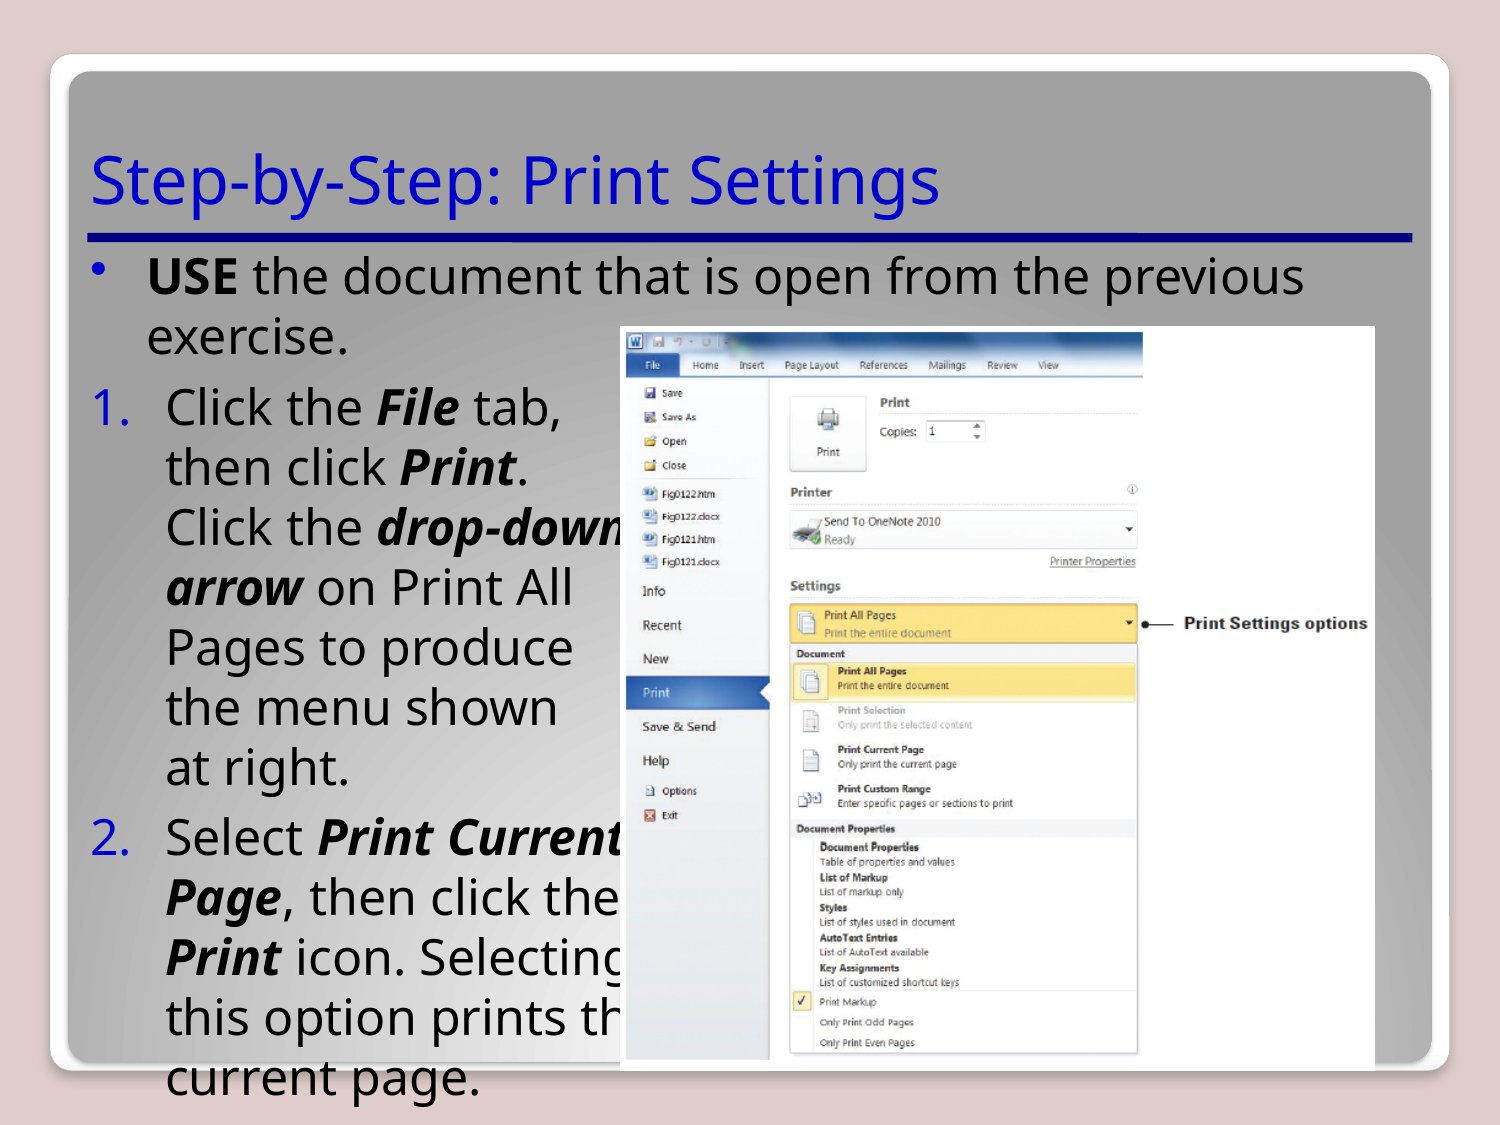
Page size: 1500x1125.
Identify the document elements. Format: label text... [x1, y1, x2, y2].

list USE the document that is open from the previous exercise. Click the File tab, then click Print. Click the drop-down arrow on Print All Pages to produce the menu shown at right. Select Print Current Page, then click the Print icon. Selecting this option prints the current page. [74, 237, 1426, 1063]
title Step-by-Step: Print Settings [74, 74, 1426, 226]
picture [619, 325, 1375, 1071]
